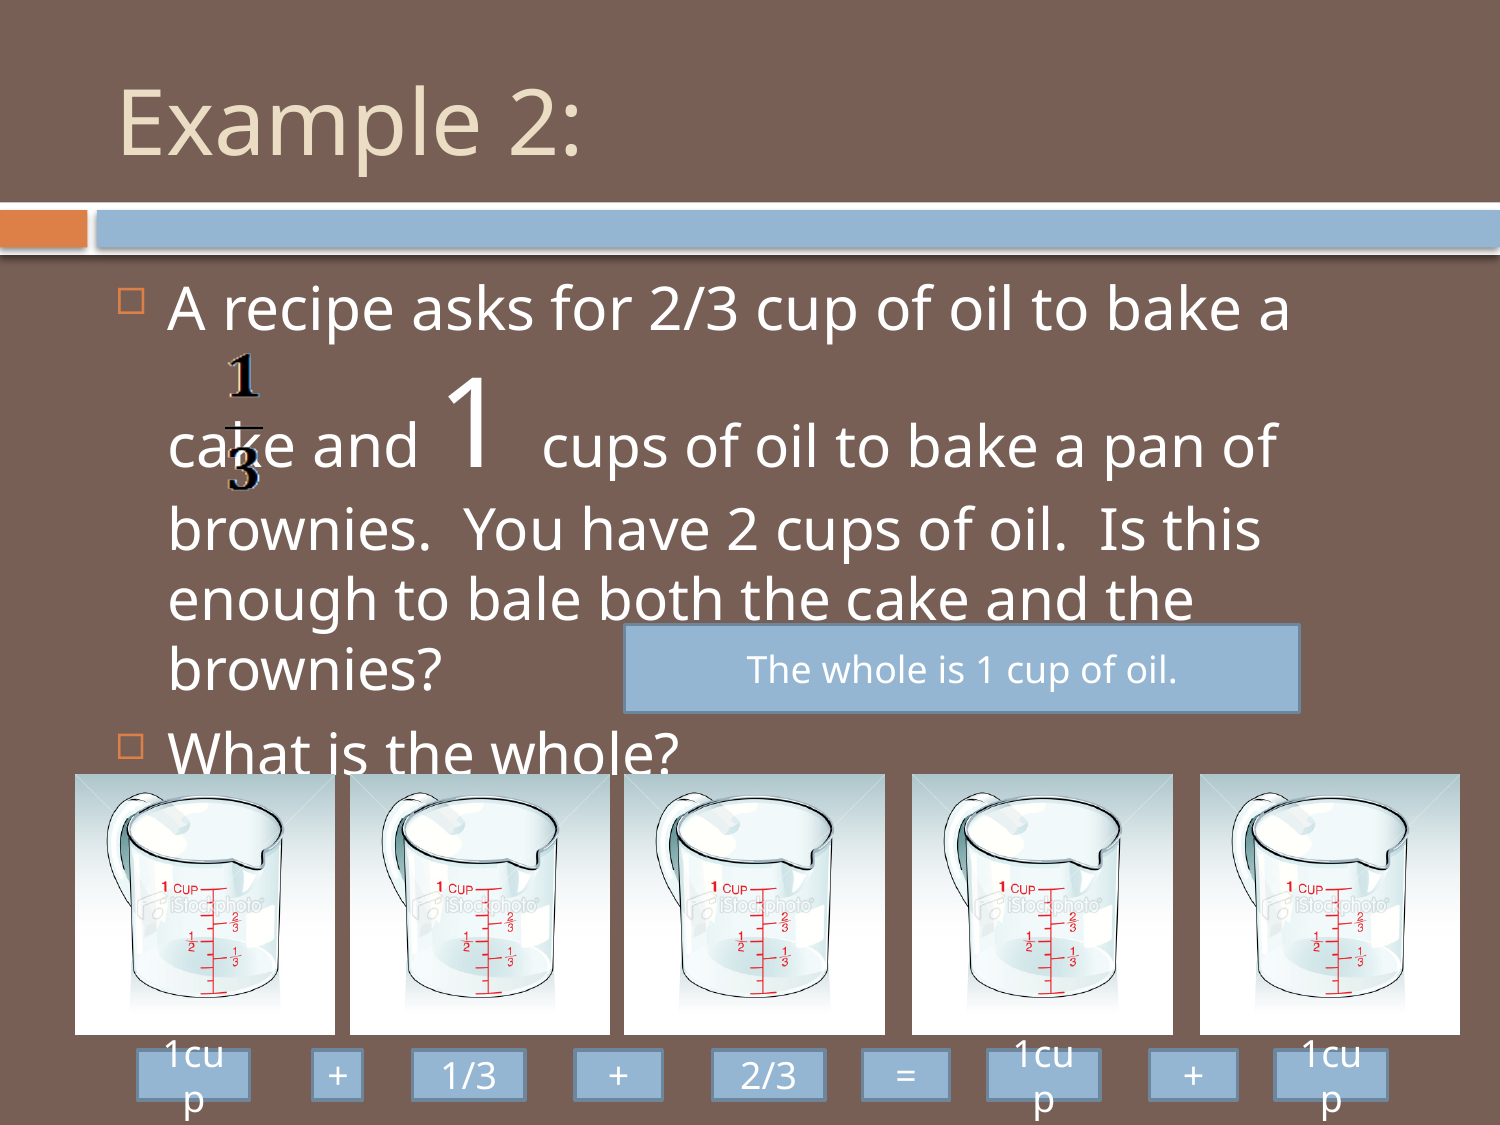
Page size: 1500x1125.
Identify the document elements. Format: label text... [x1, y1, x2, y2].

text_box 1/3 [411, 1048, 527, 1102]
text_box The whole is 1 cup of oil. [623, 623, 1301, 714]
text_box + [1148, 1048, 1239, 1102]
picture [349, 774, 611, 1036]
text_box = [861, 1048, 951, 1102]
picture [624, 774, 886, 1036]
picture [224, 349, 263, 506]
text_box 1cup [136, 1048, 251, 1102]
list A recipe asks for 2/3 cup of oil to bake a cake and 1 cups of oil to bake a pan of brownies. You have 2 cups of oil. Is this enough to bale both the cake and the brownies? What is the whole? [100, 262, 1438, 1000]
text_box 1cup [986, 1048, 1102, 1102]
title Example 2: [100, 37, 1438, 200]
text_box 2/3 [711, 1048, 827, 1102]
picture [1199, 774, 1461, 1036]
text_box + [573, 1048, 664, 1102]
text_box 1cup [1273, 1048, 1389, 1102]
text_box + [311, 1048, 364, 1102]
picture [912, 774, 1173, 1036]
picture [74, 774, 336, 1036]
